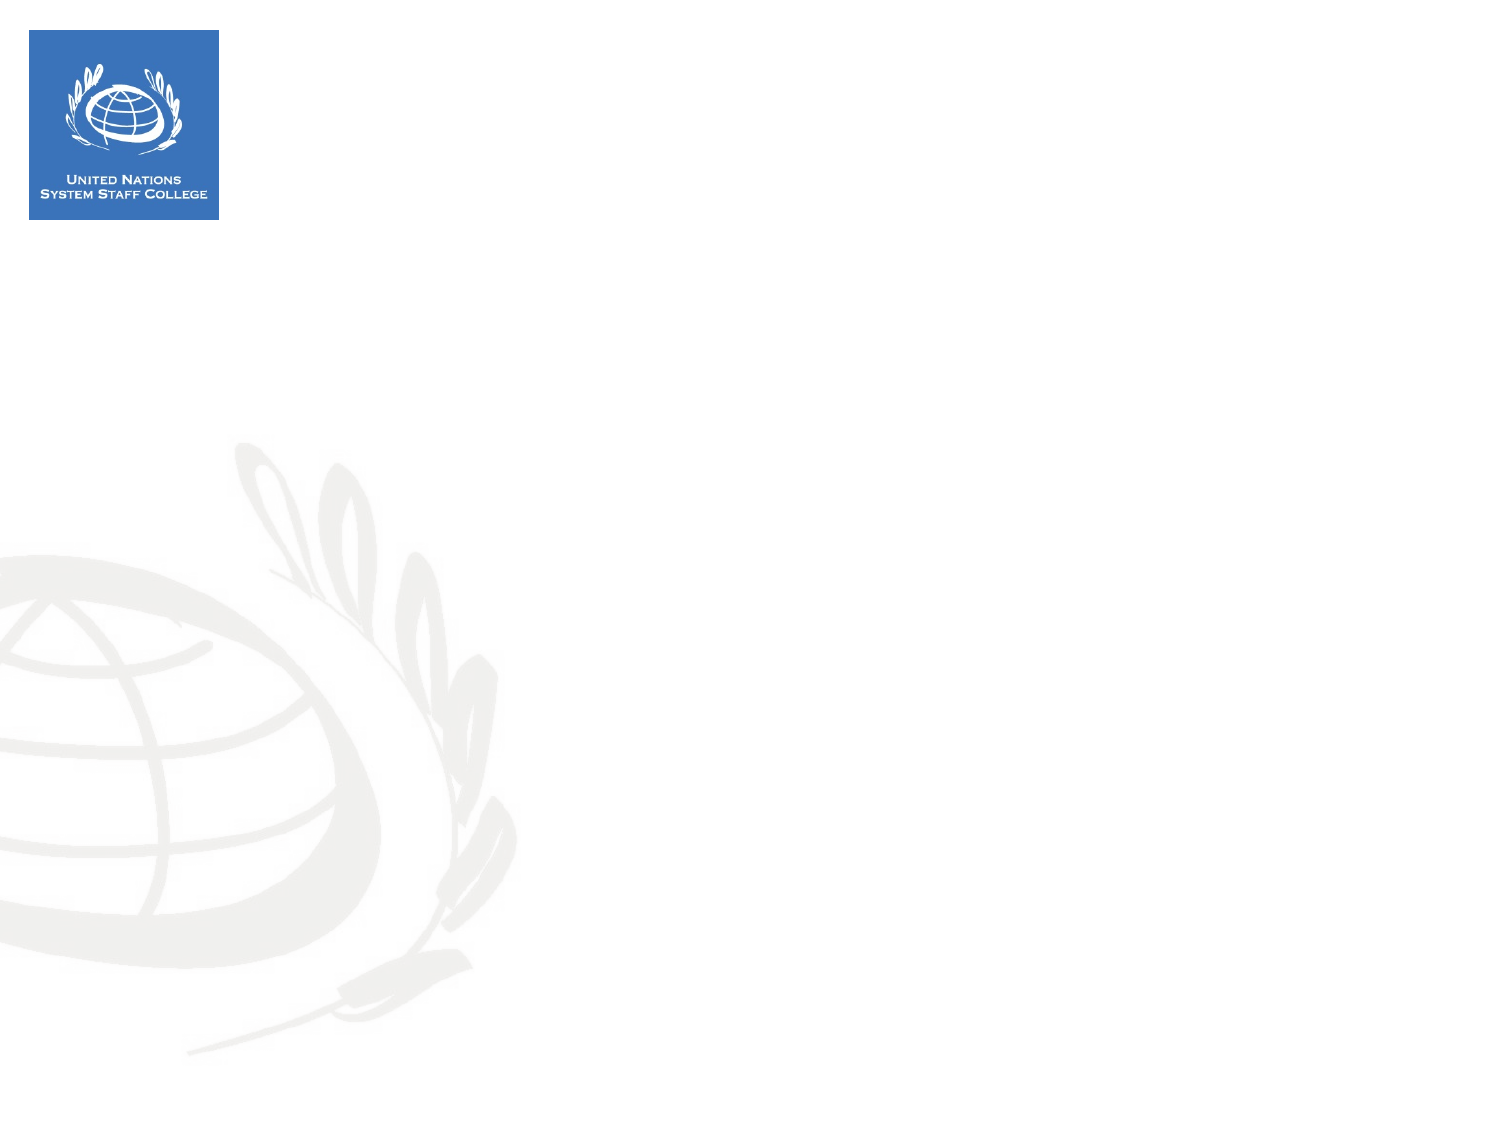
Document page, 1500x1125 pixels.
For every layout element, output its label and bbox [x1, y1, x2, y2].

picture [29, 30, 219, 220]
